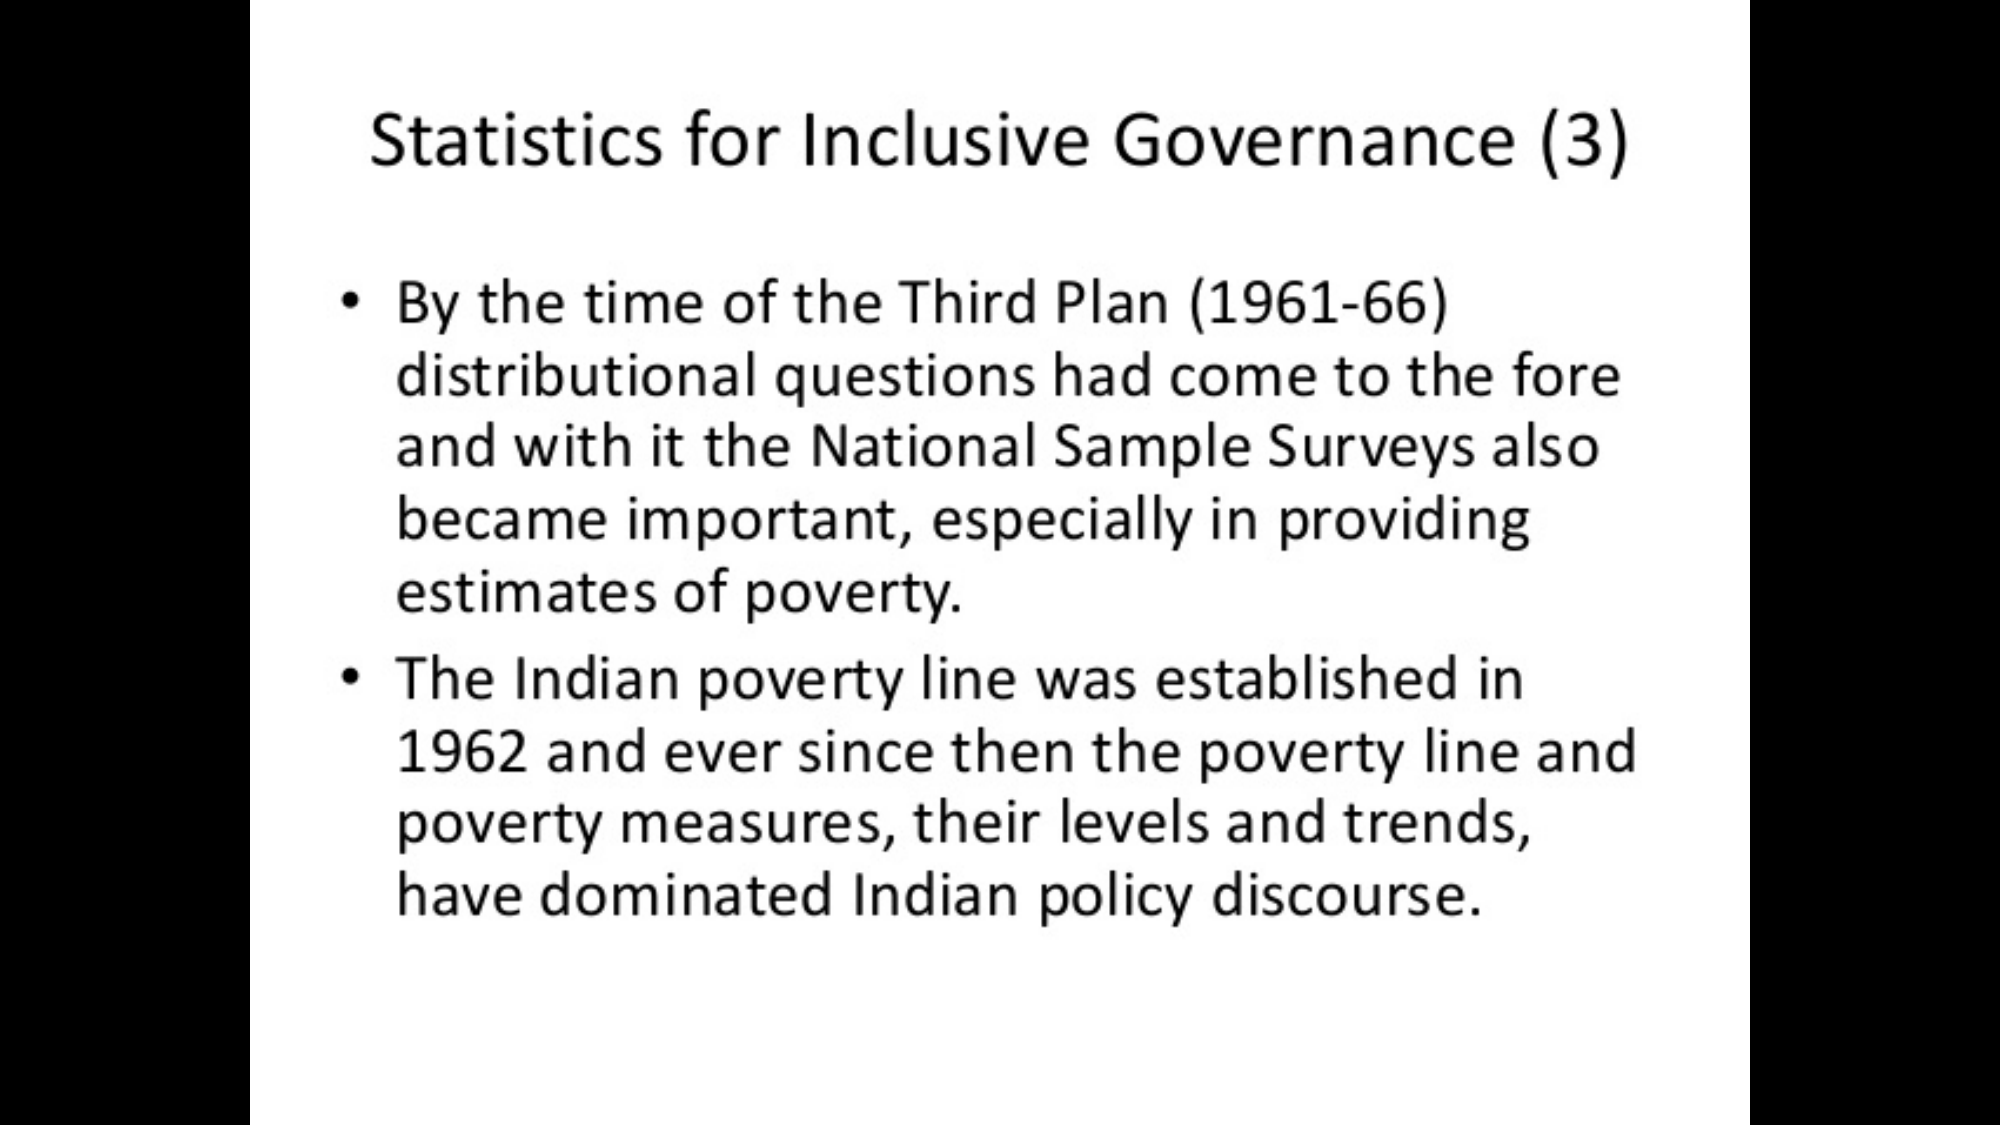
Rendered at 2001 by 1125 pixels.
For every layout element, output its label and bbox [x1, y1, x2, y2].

picture [250, 0, 1750, 1125]
